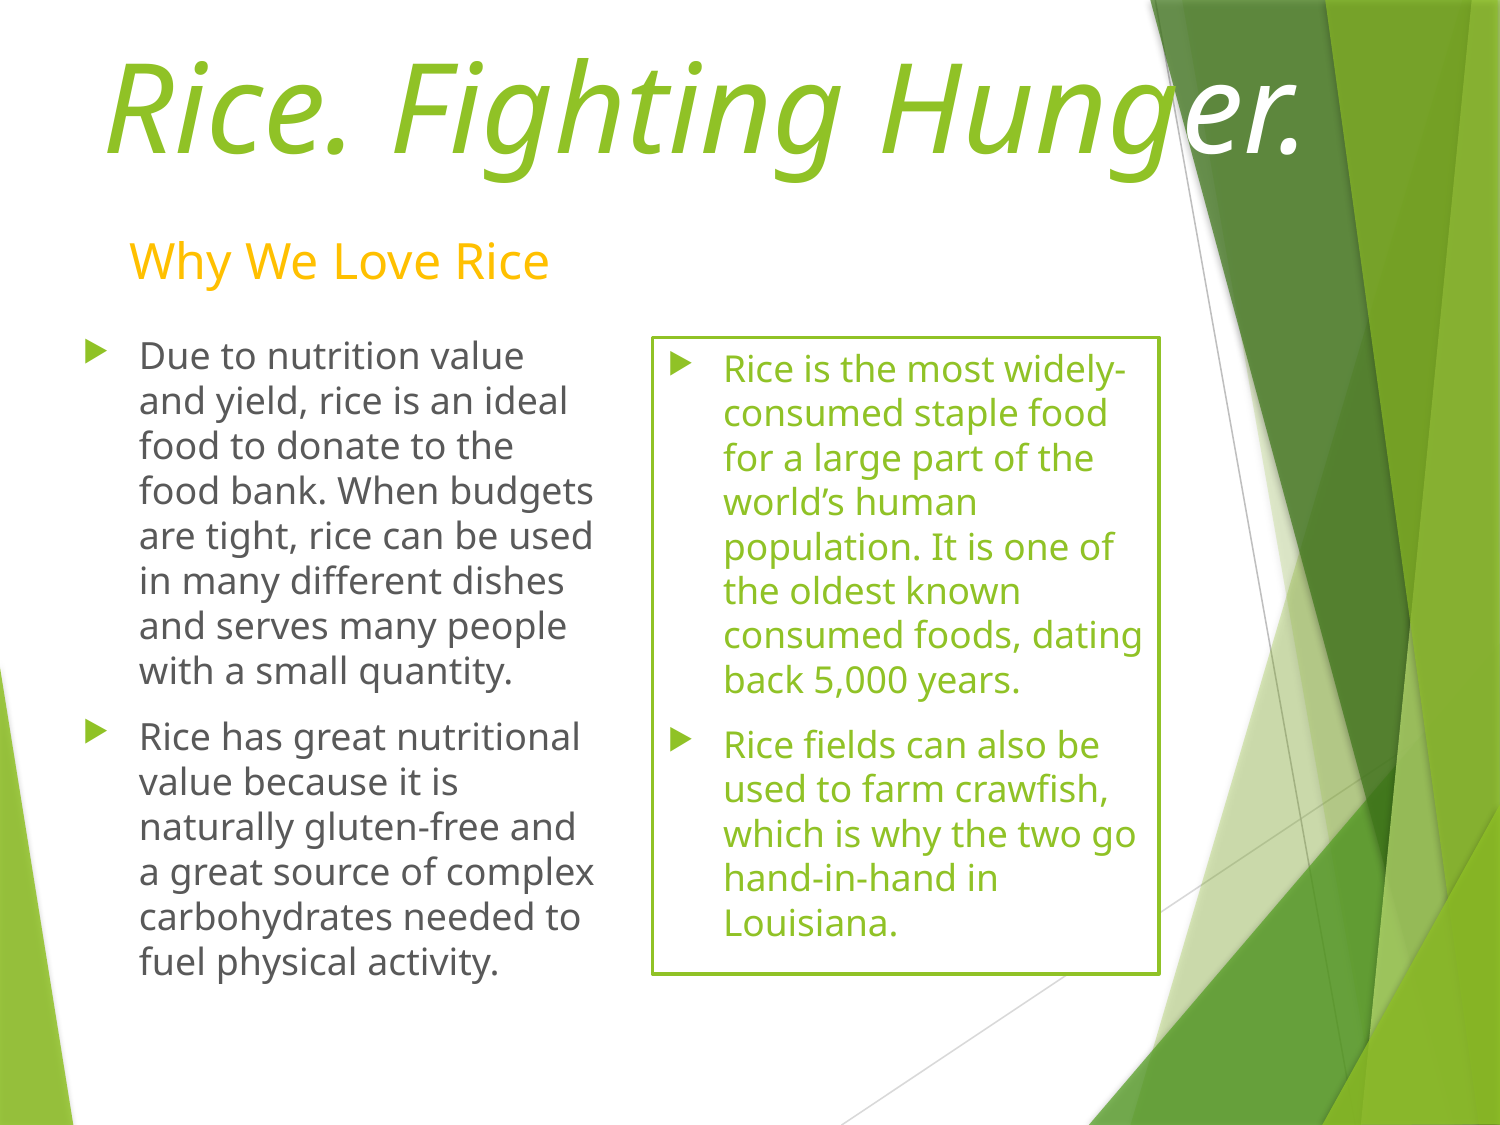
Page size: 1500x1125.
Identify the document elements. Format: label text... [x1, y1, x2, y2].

list Due to nutrition value and yield, rice is an ideal food to donate to the food bank. When budgets are tight, rice can be used in many different dishes and serves many people with a small quantity. Rice has great nutritional value because it is naturally gluten-free and a great source of complex carbohydrates needed to fuel physical activity. [67, 324, 613, 1063]
list Rice is the most widely-consumed staple food for a large part of the world’s human population. It is one of the oldest known consumed foods, dating back 5,000 years. Rice fields can also be used to farm crawfish, which is why the two go hand-in-hand in Louisiana. [651, 336, 1161, 976]
title Rice. Fighting Hunger. [87, 21, 1438, 193]
text_box Why We Love Rice [19, 222, 661, 298]
